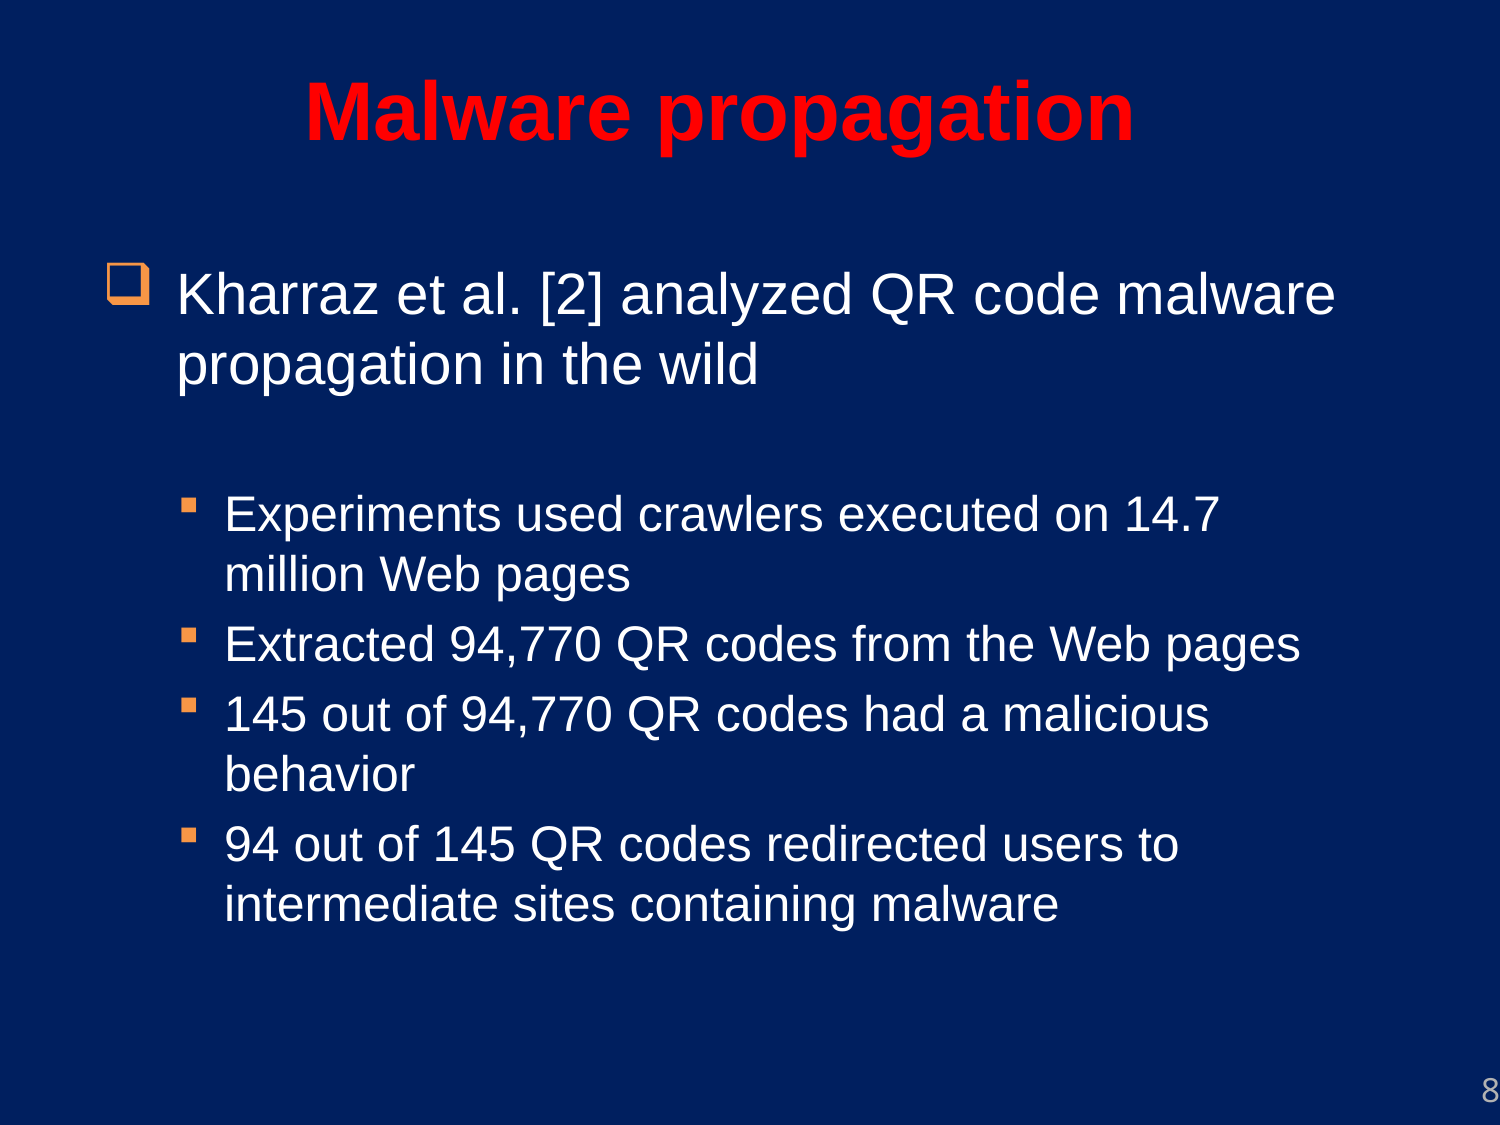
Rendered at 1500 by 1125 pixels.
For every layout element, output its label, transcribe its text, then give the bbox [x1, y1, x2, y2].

slide_number 8 [1437, 1069, 1500, 1110]
text_box Kharraz et al. [2] analyzed QR code malware propagation in the wild Experiments used crawlers executed on 14.7 million Web pages Extracted 94,770 QR codes from the Web pages 145 out of 94,770 QR codes had a malicious behavior 94 out of 145 QR codes redirected users to intermediate sites containing malware [87, 187, 1387, 879]
text_box [98, 66, 1459, 327]
text_box Malware propagation [87, 50, 1354, 165]
